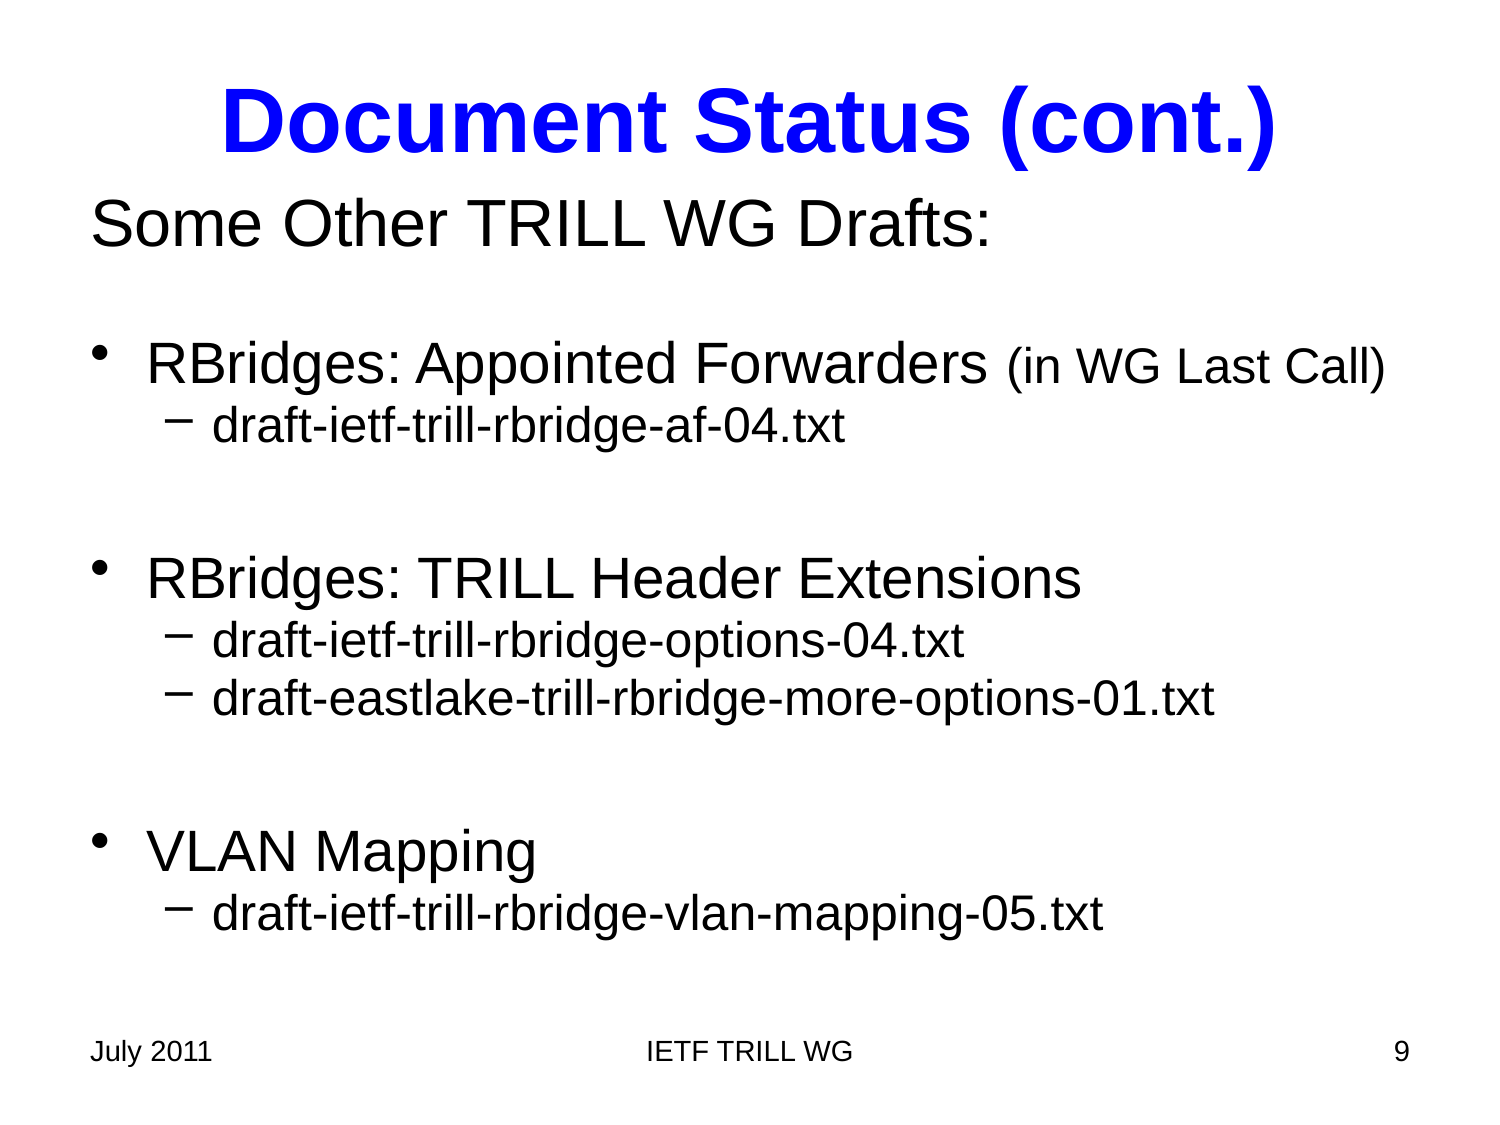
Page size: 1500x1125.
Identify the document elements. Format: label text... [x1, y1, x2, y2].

slide_number 9 [1074, 1024, 1426, 1103]
list Some Other TRILL WG Drafts: RBridges: Appointed Forwarders (in WG Last Call) draft-ietf-trill-rbridge-af-04.txt RBridges: TRILL Header Extensions draft-ietf-trill-rbridge-options-04.txt draft-eastlake-trill-rbridge-more-options-01.txt VLAN Mapping draft-ietf-trill-rbridge-vlan-mapping-05.txt [75, 187, 1425, 1005]
footer IETF TRILL WG [512, 1024, 988, 1103]
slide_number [74, 1024, 426, 1103]
title Document Status (cont.) [75, 45, 1425, 187]
